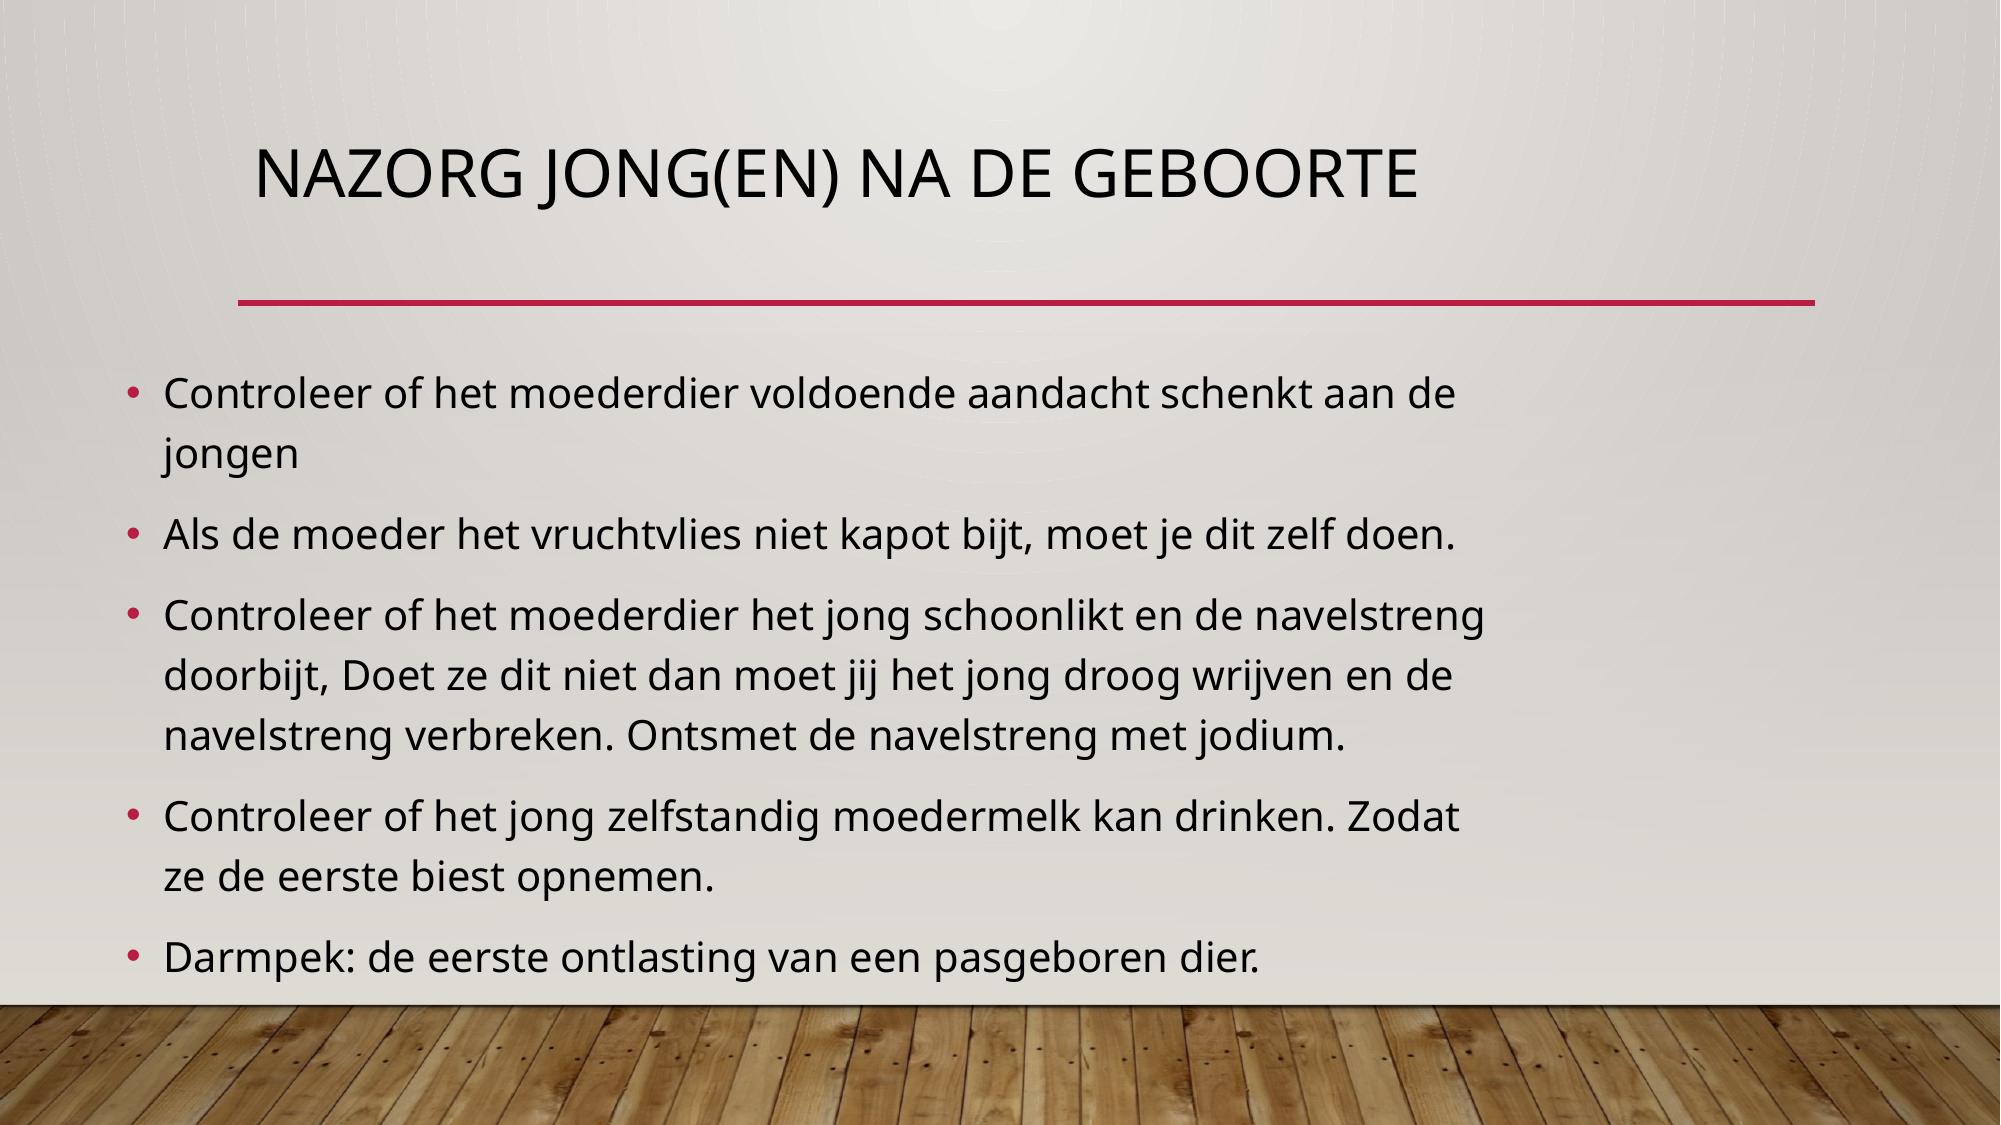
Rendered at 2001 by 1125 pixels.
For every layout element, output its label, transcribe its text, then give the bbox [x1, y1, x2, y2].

picture [0, 1005, 2000, 1125]
list Controleer of het moederdier voldoende aandacht schenkt aan de jongen Als de moeder het vruchtvlies niet kapot bijt, moet je dit zelf doen. Controleer of het moederdier het jong schoonlikt en de navelstreng doorbijt, Doet ze dit niet dan moet jij het jong droog wrijven en de navelstreng verbreken. Ontsmet de navelstreng met jodium. Controleer of het jong zelfstandig moedermelk kan drinken. Zodat ze de eerste biest opnemen. Darmpek: de eerste ontlasting van een pasgeboren dier. [111, 349, 1522, 986]
title Nazorg jong(en) na de geboorte [238, 131, 1814, 305]
